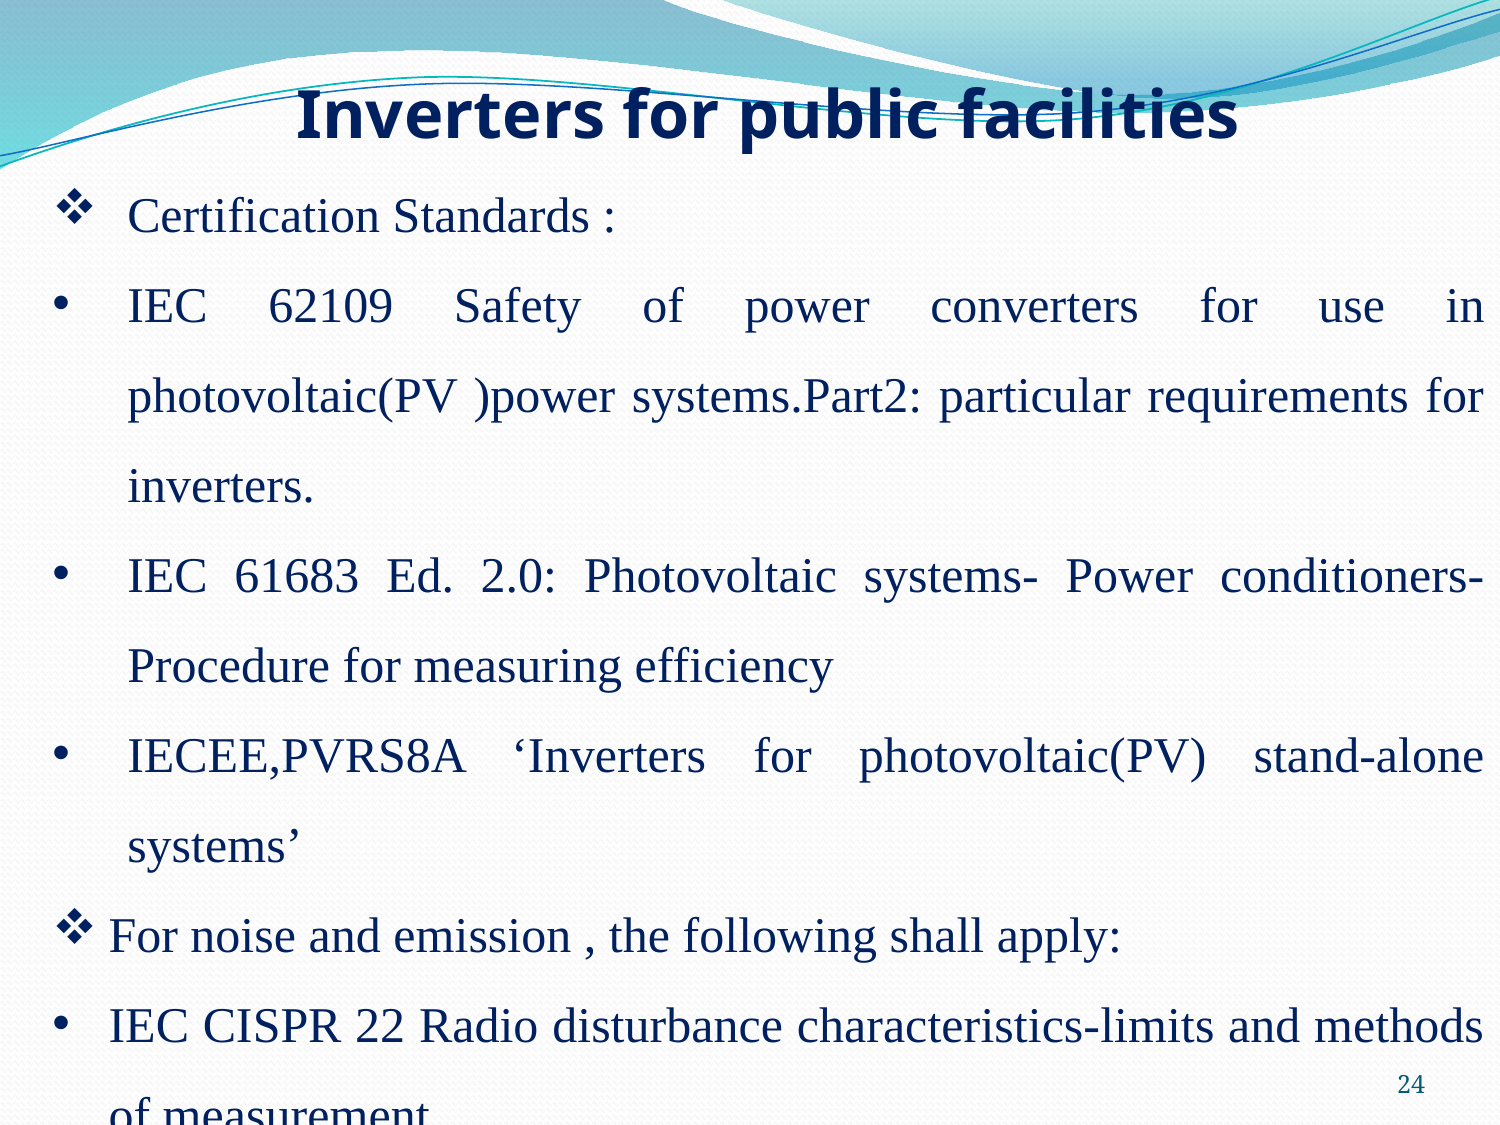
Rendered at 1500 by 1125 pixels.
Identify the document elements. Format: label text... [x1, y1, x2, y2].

slide_number 24 [1299, 1042, 1425, 1103]
text_box Inverters for public facilities Certification Standards : IEC 62109 Safety of power converters for use in photovoltaic(PV )power systems.Part2: particular requirements for inverters. IEC 61683 Ed. 2.0: Photovoltaic systems- Power conditioners-Procedure for measuring efficiency IECEE,PVRS8A ‘Inverters for photovoltaic(PV) stand-alone systems’ For noise and emission , the following shall apply: IEC CISPR 22 Radio disturbance characteristics-limits and methods of measurement [37, 24, 1500, 1125]
